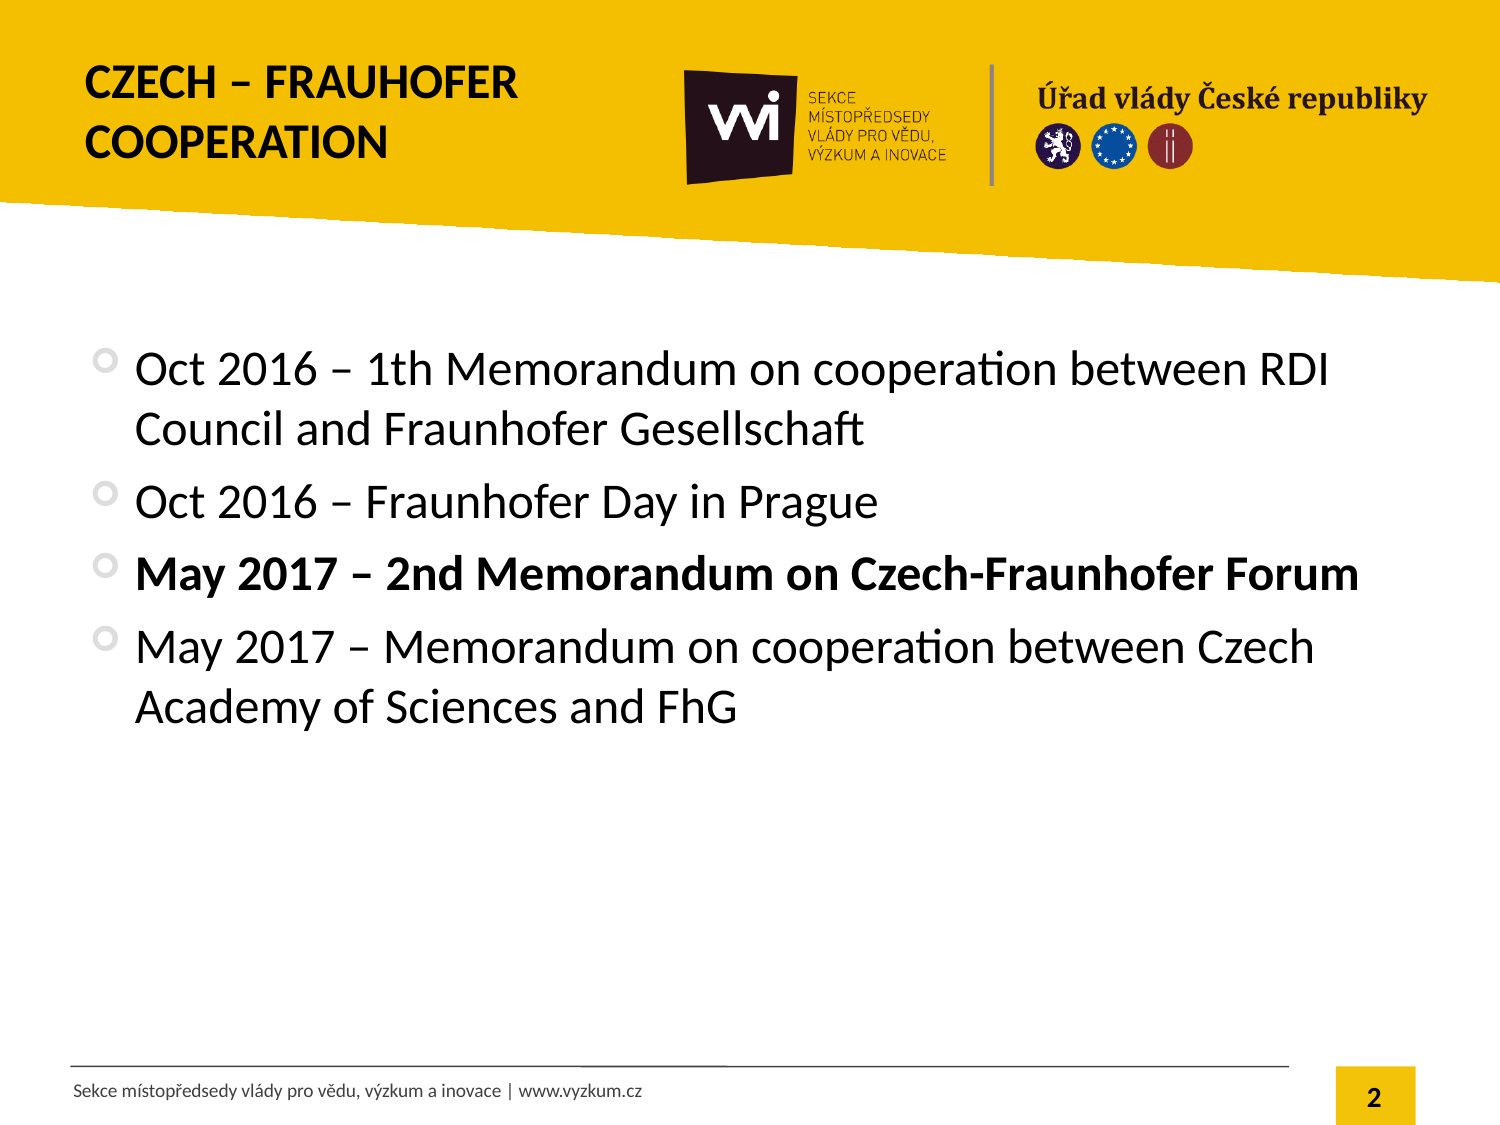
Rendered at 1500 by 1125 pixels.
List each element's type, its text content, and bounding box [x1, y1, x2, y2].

slide_number 2 [1324, 1066, 1425, 1125]
picture [0, 0, 1500, 284]
list Oct 2016 – 1th Memorandum on cooperation between RDI Council and Fraunhofer Gesellschaft Oct 2016 – Fraunhofer Day in Prague May 2017 – 2nd Memorandum on Czech-Fraunhofer Forum May 2017 – Memorandum on cooperation between Czech Academy of Sciences and FhG [75, 328, 1418, 985]
title Czech – Frauhofer Cooperation [70, 93, 633, 176]
